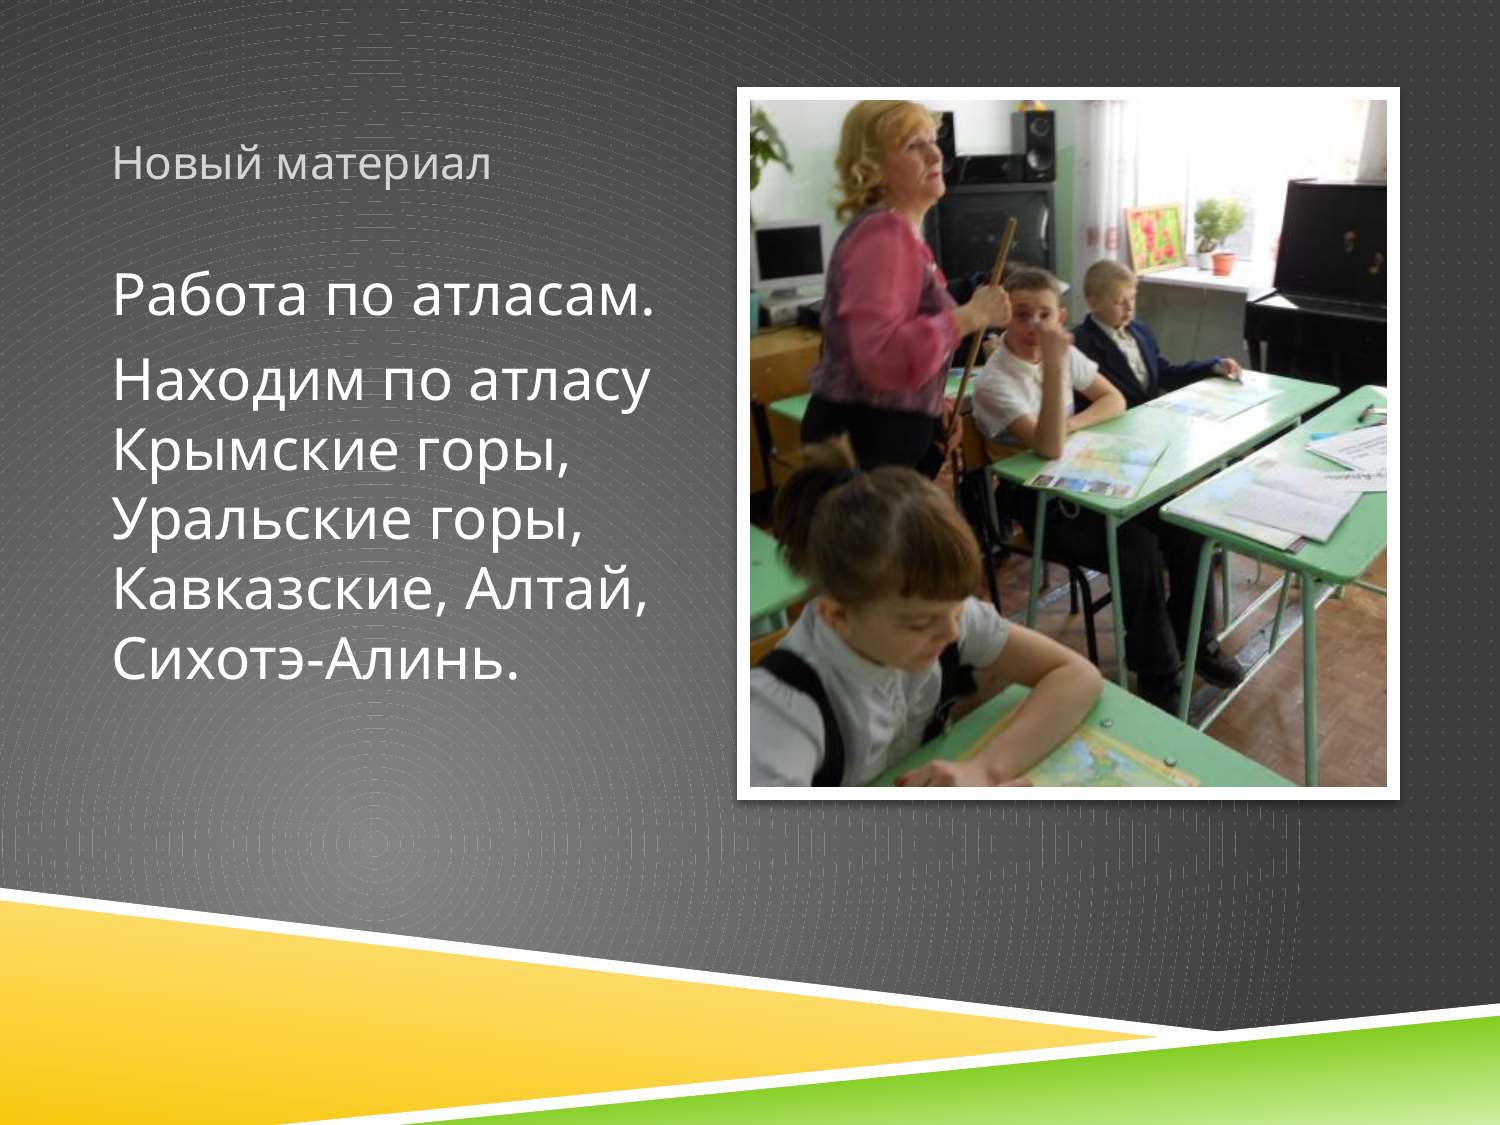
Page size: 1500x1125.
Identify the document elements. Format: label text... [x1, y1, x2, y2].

title Новый материал [111, 99, 666, 197]
list Работа по атласам. Находим по атласу Крымские горы, Уральские горы, Кавказские, Алтай, Сихотэ-Алинь. [111, 249, 666, 791]
picture [749, 99, 1388, 788]
